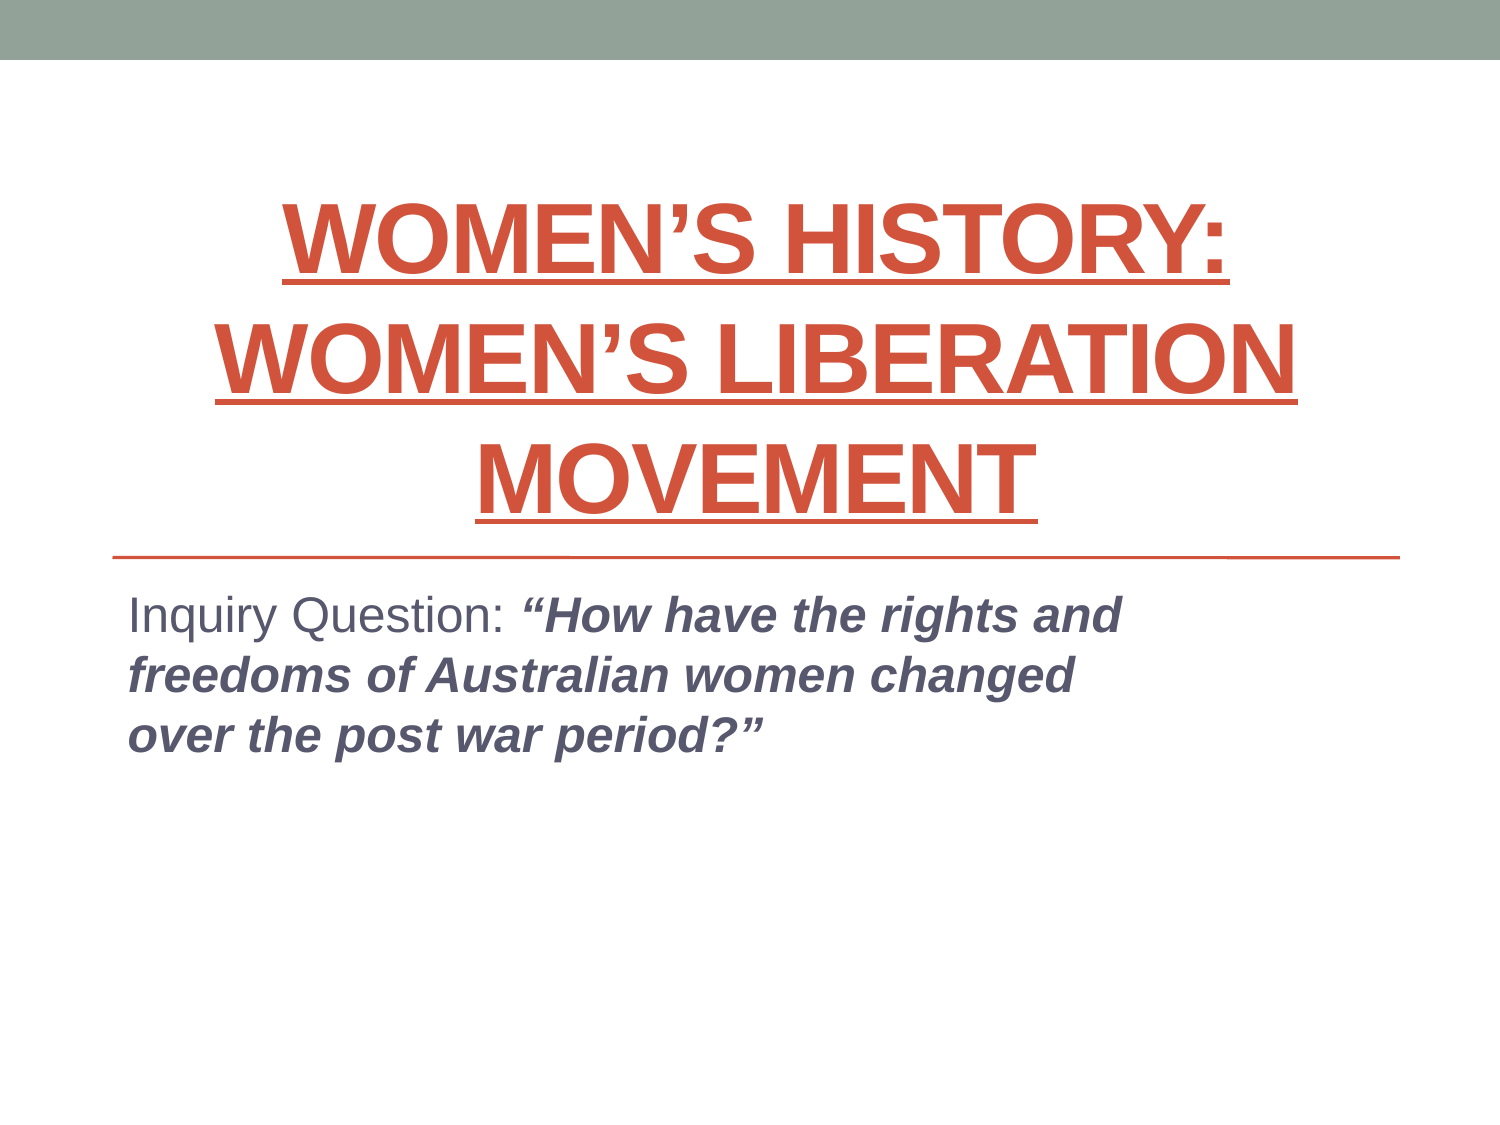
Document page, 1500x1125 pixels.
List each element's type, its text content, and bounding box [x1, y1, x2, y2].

title Women’s History: Women’s Liberation Movement [112, 172, 1400, 542]
subtitle Inquiry Question: “How have the rights and freedoms of Australian women changed over the post war period?” [112, 575, 1163, 863]
